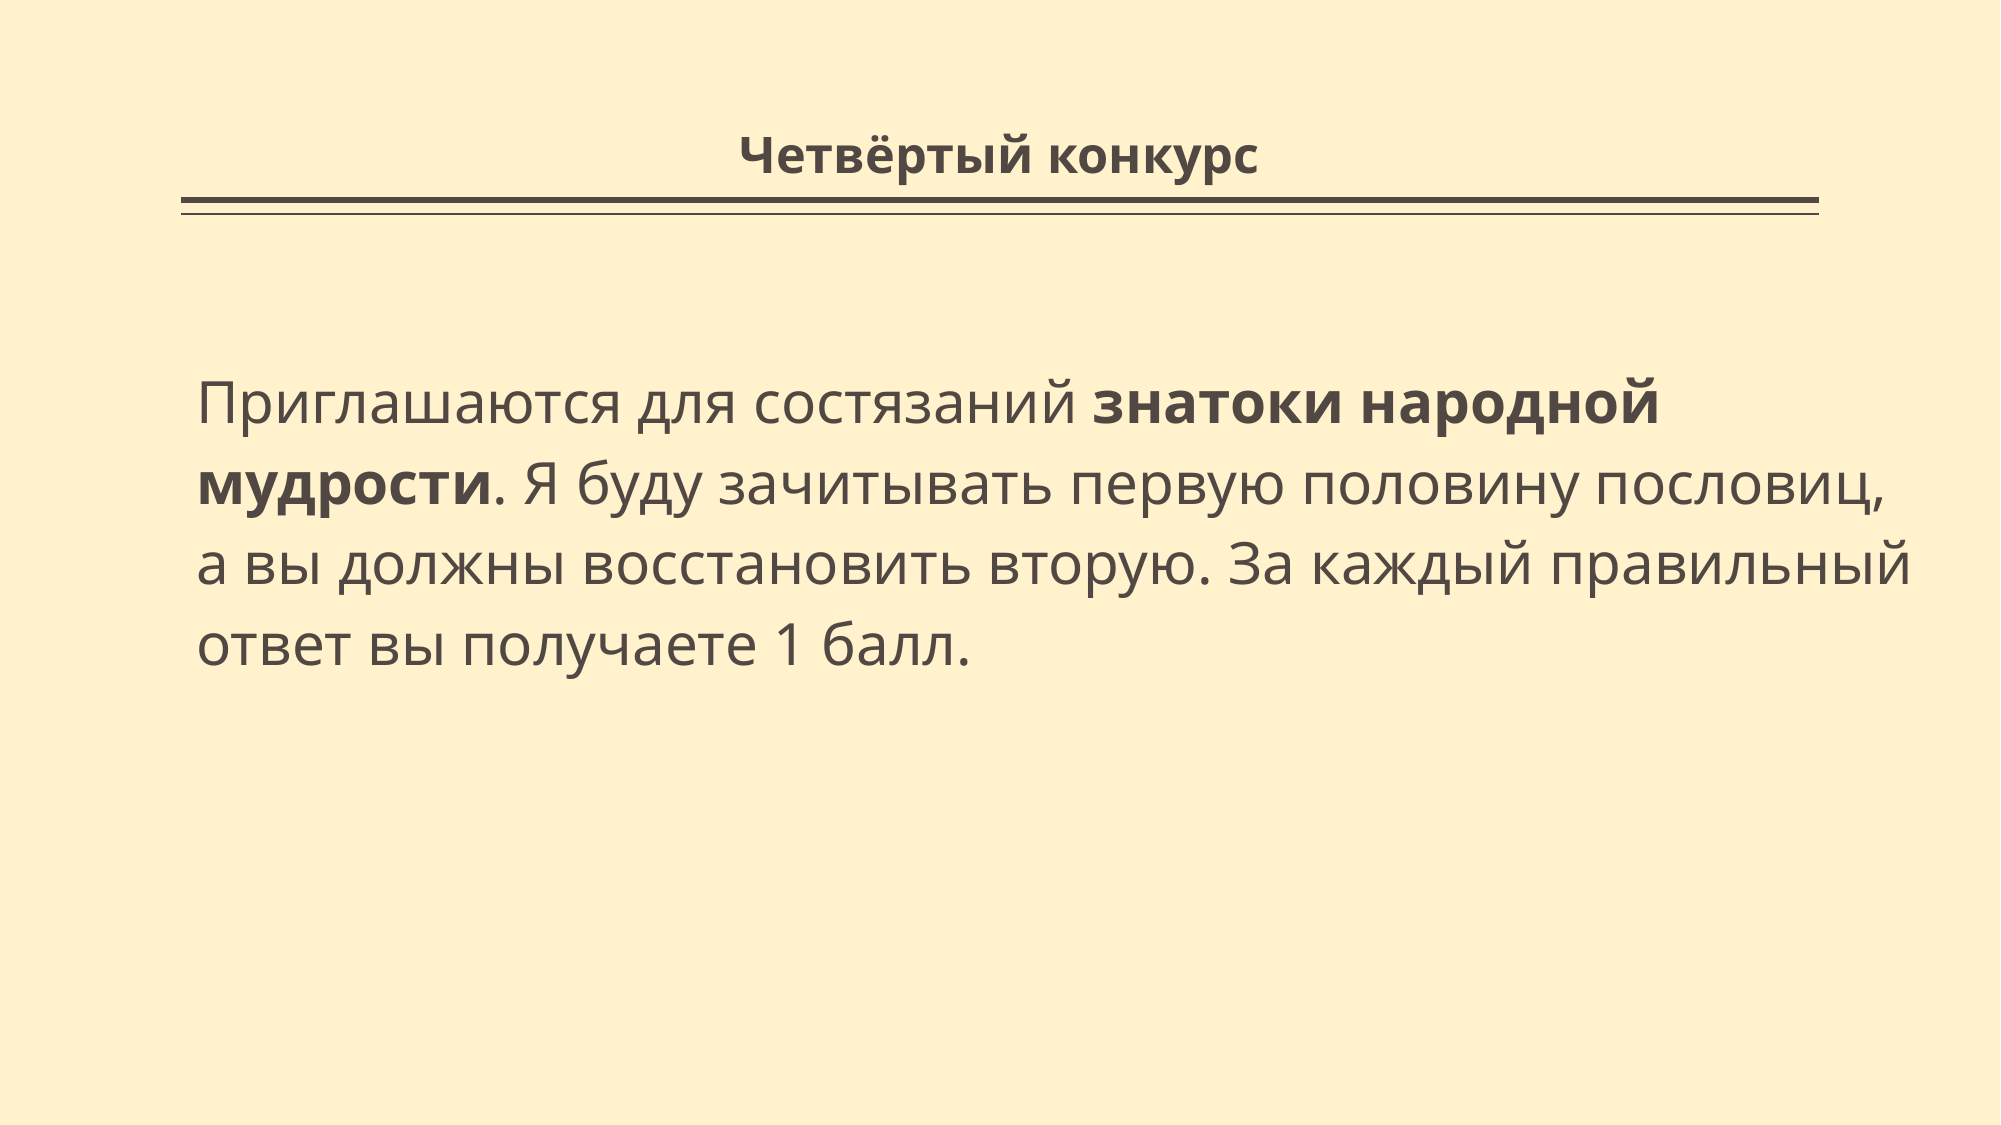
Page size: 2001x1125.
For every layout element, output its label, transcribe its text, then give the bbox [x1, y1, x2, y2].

title Четвёртый конкурс [181, 12, 1819, 193]
text_box Приглашаются для состязаний знатоки народной мудрости. Я буду зачитывать первую половину пословиц, а вы должны восстановить вторую. За каждый правильный ответ вы получаете 1 балл. [181, 347, 1929, 684]
